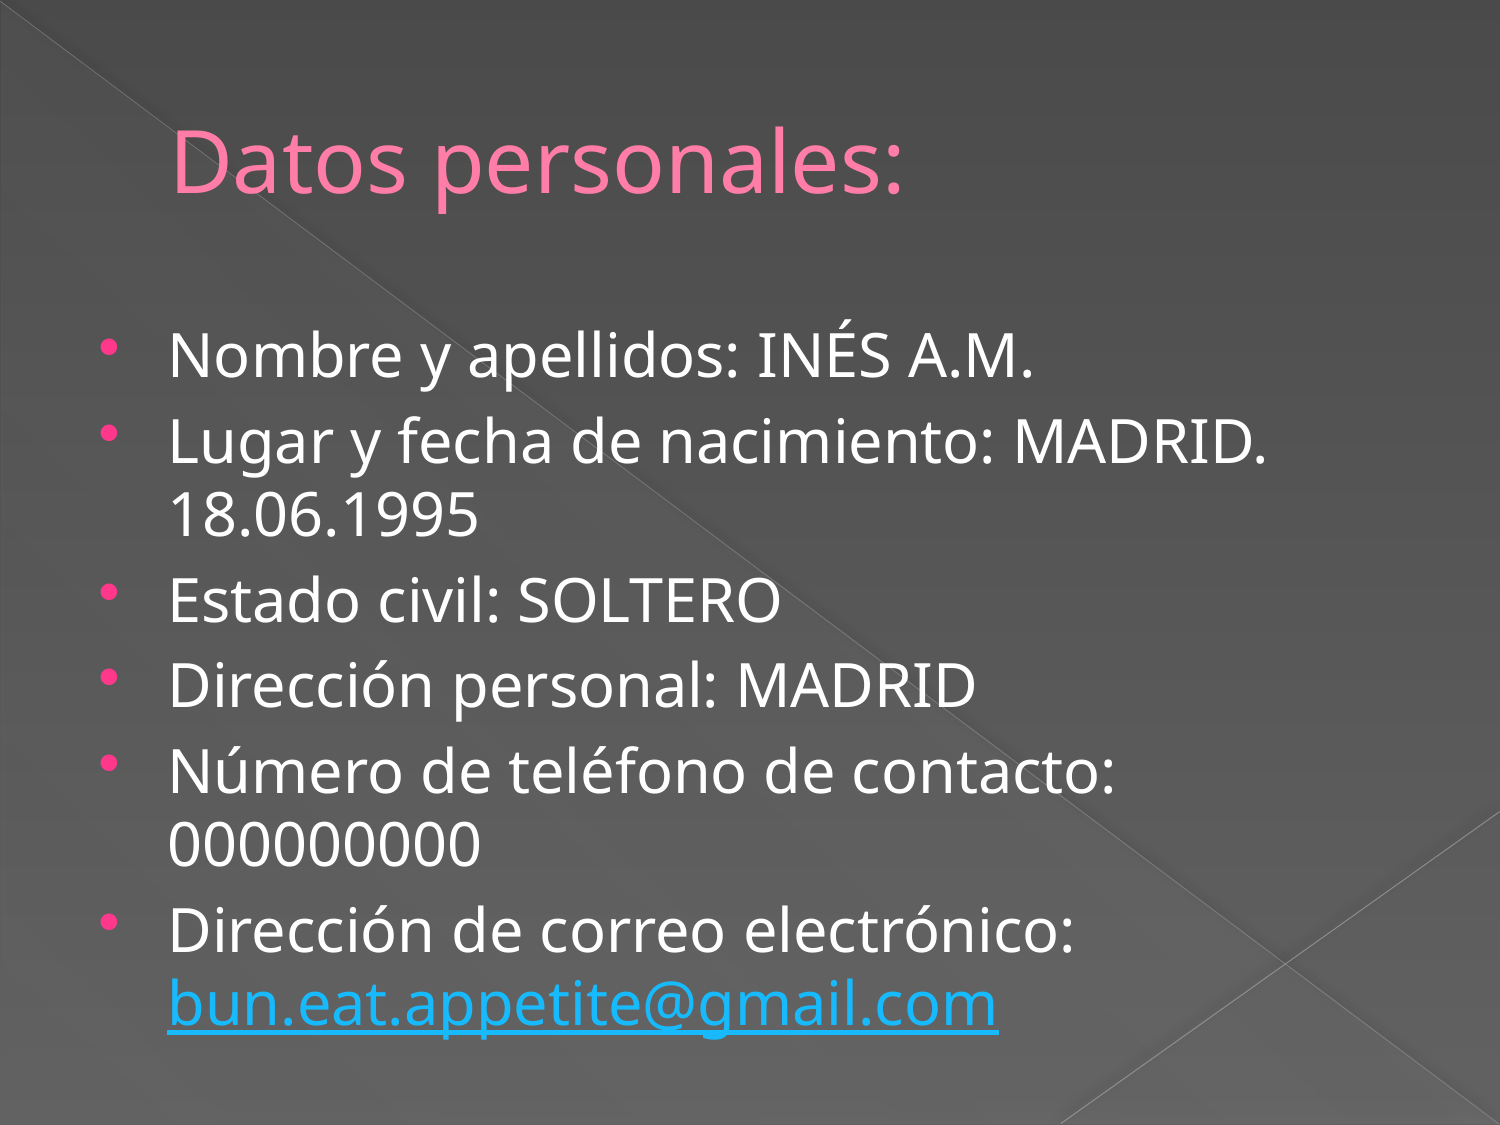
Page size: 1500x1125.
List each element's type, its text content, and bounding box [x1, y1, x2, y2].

title Datos personales: [75, 43, 1425, 274]
list Nombre y apellidos: INÉS A.M. Lugar y fecha de nacimiento: MADRID. 18.06.1995 Estado civil: SOLTERO Dirección personal: MADRID Número de teléfono de contacto: 000000000 Dirección de correo electrónico: bun.eat.appetite@gmail.com [75, 308, 1425, 1059]
